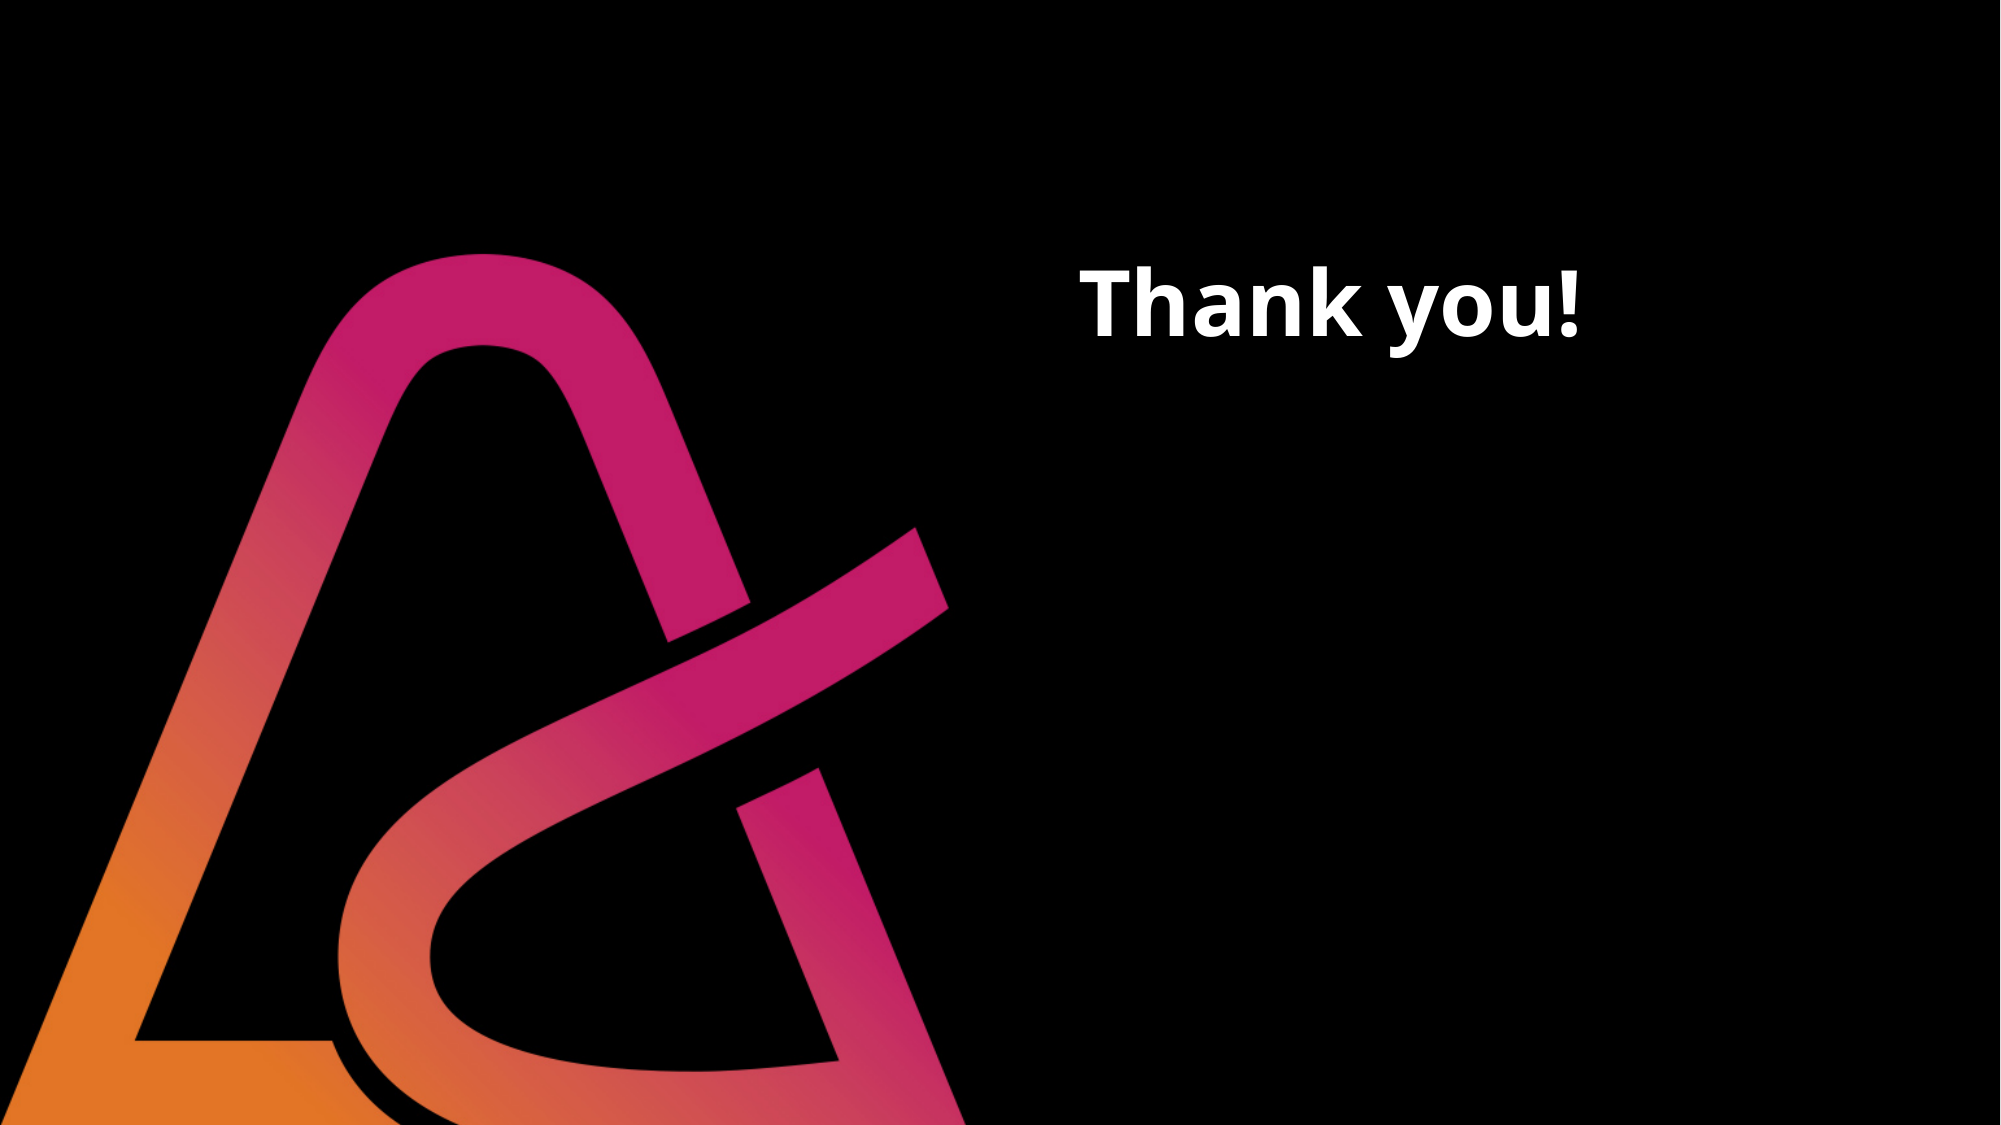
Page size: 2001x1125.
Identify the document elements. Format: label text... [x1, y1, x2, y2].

picture [0, 241, 1103, 1125]
text_box Thank you! [1063, 249, 2000, 581]
